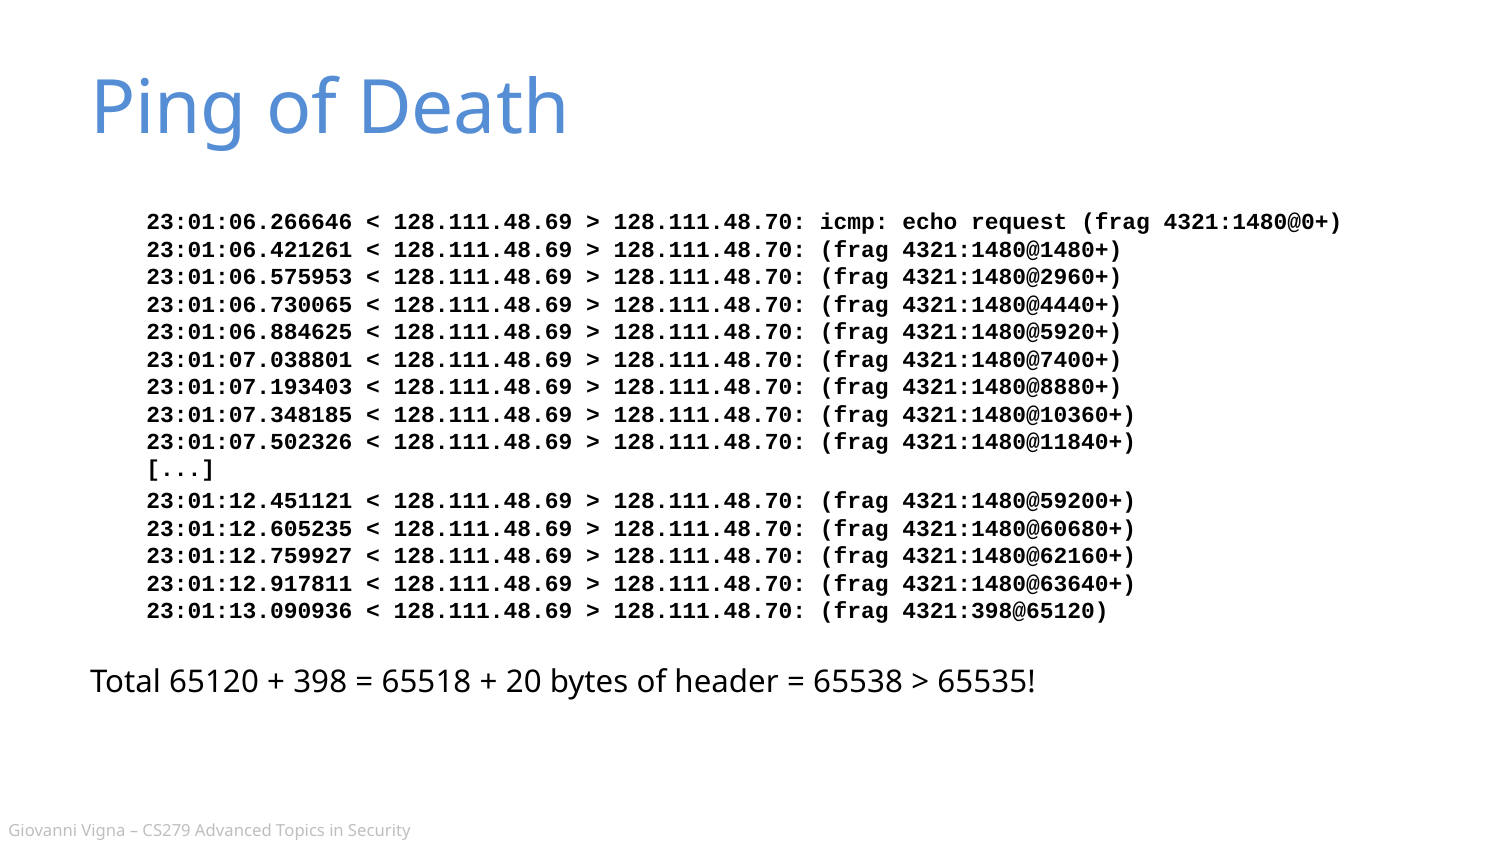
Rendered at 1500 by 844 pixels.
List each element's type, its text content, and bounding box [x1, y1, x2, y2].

list 23:01:06.266646 < 128.111.48.69 > 128.111.48.70: icmp: echo request (frag 4321:1480@0+) 23:01:06.421261 < 128.111.48.69 > 128.111.48.70: (frag 4321:1480@1480+) 23:01:06.575953 < 128.111.48.69 > 128.111.48.70: (frag 4321:1480@2960+) 23:01:06.730065 < 128.111.48.69 > 128.111.48.70: (frag 4321:1480@4440+) 23:01:06.884625 < 128.111.48.69 > 128.111.48.70: (frag 4321:1480@5920+) 23:01:07.038801 < 128.111.48.69 > 128.111.48.70: (frag 4321:1480@7400+) 23:01:07.193403 < 128.111.48.69 > 128.111.48.70: (frag 4321:1480@8880+) 23:01:07.348185 < 128.111.48.69 > 128.111.48.70: (frag 4321:1480@10360+) 23:01:07.502326 < 128.111.48.69 > 128.111.48.70: (frag 4321:1480@11840+) [...] 23:01:12.451121 < 128.111.48.69 > 128.111.48.70: (frag 4321:1480@59200+) 23:01:12.605235 < 128.111.48.69 > 128.111.48.70: (frag 4321:1480@60680+) 23:01:12.759927 < 128.111.48.69 > 128.111.48.70: (frag 4321:1480@62160+) 23:01:12.917811 < 128.111.48.69 > 128.111.48.70: (frag 4321:1480@63640+) 23:01:13.090936 < 128.111.48.69 > 128.111.48.70: (frag 4321:398@65120) Total 65120 + 398 = 65518 + 20 bytes of header = 65538 > 65535! [75, 196, 1425, 813]
title Ping of Death [75, 33, 1425, 175]
